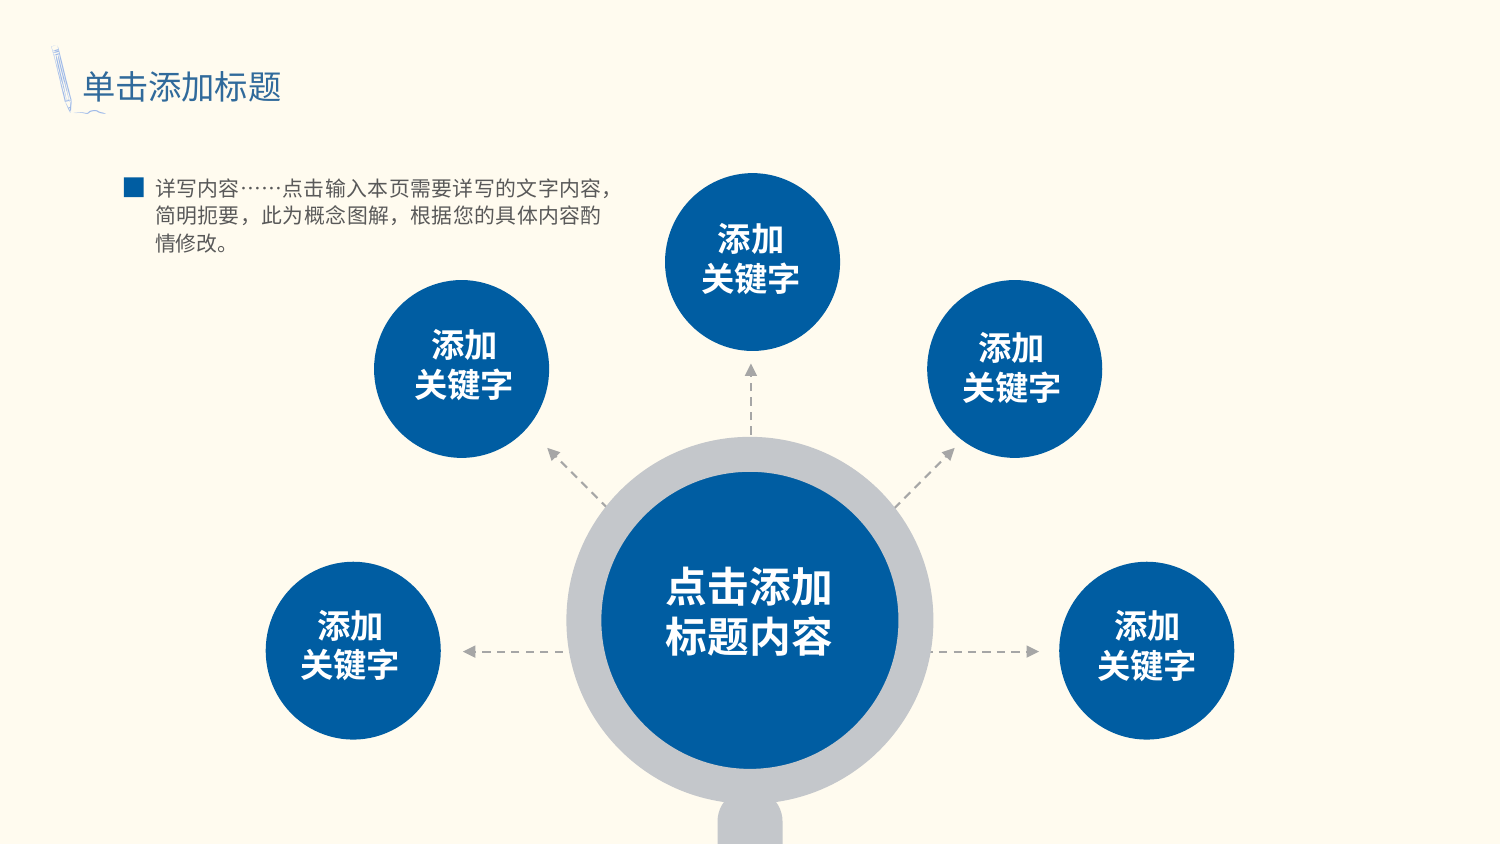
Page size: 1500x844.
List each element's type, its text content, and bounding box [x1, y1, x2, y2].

text_box 添加 关键字 [1074, 595, 1221, 694]
text_box 添加 关键字 [277, 595, 424, 694]
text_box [123, 173, 602, 256]
text_box 添加 关键字 [938, 318, 1086, 417]
text_box 单击添加标题 [106, 58, 357, 114]
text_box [566, 436, 934, 844]
text_box [1058, 599, 1236, 741]
picture [50, 45, 106, 114]
text_box [283, 560, 423, 595]
text_box 添加 关键字 [391, 315, 538, 414]
text_box 添加 关键字 [677, 209, 824, 308]
text_box [264, 596, 442, 741]
text_box [926, 324, 938, 414]
text_box [1077, 560, 1217, 595]
text_box [663, 172, 842, 352]
text_box [373, 279, 551, 459]
text_box [939, 279, 1104, 459]
